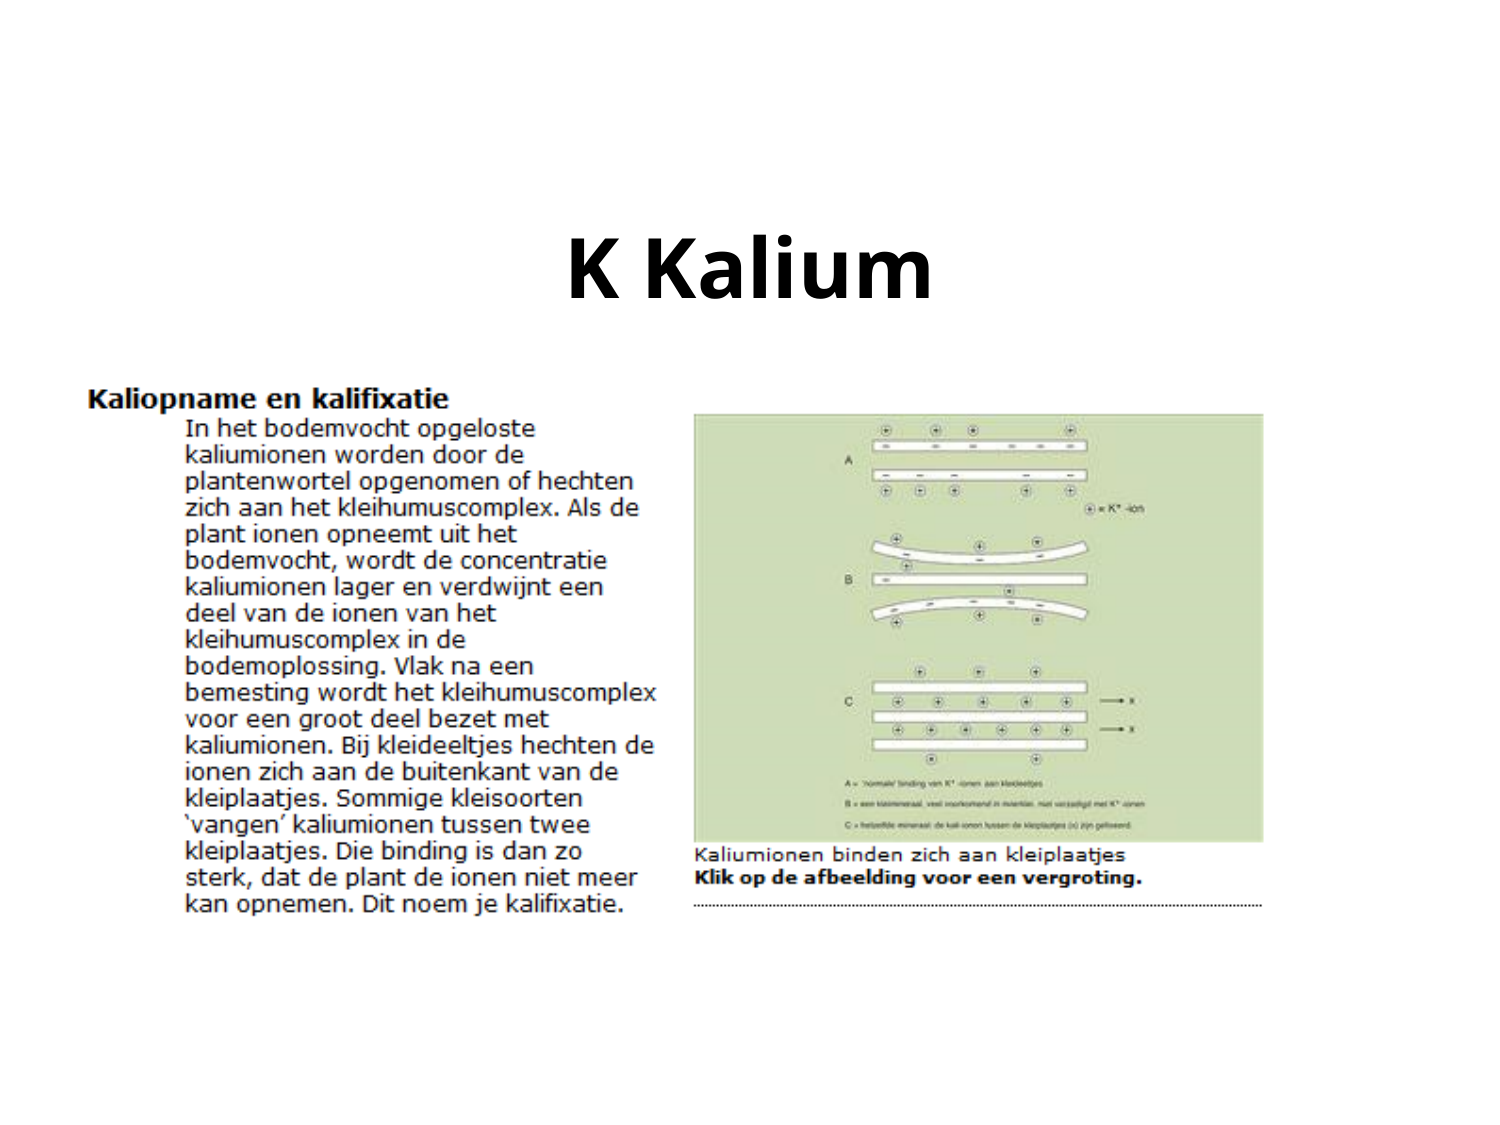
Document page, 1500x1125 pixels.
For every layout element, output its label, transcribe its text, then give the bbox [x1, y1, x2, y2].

picture [76, 373, 1362, 939]
title K Kalium [283, 184, 1217, 347]
